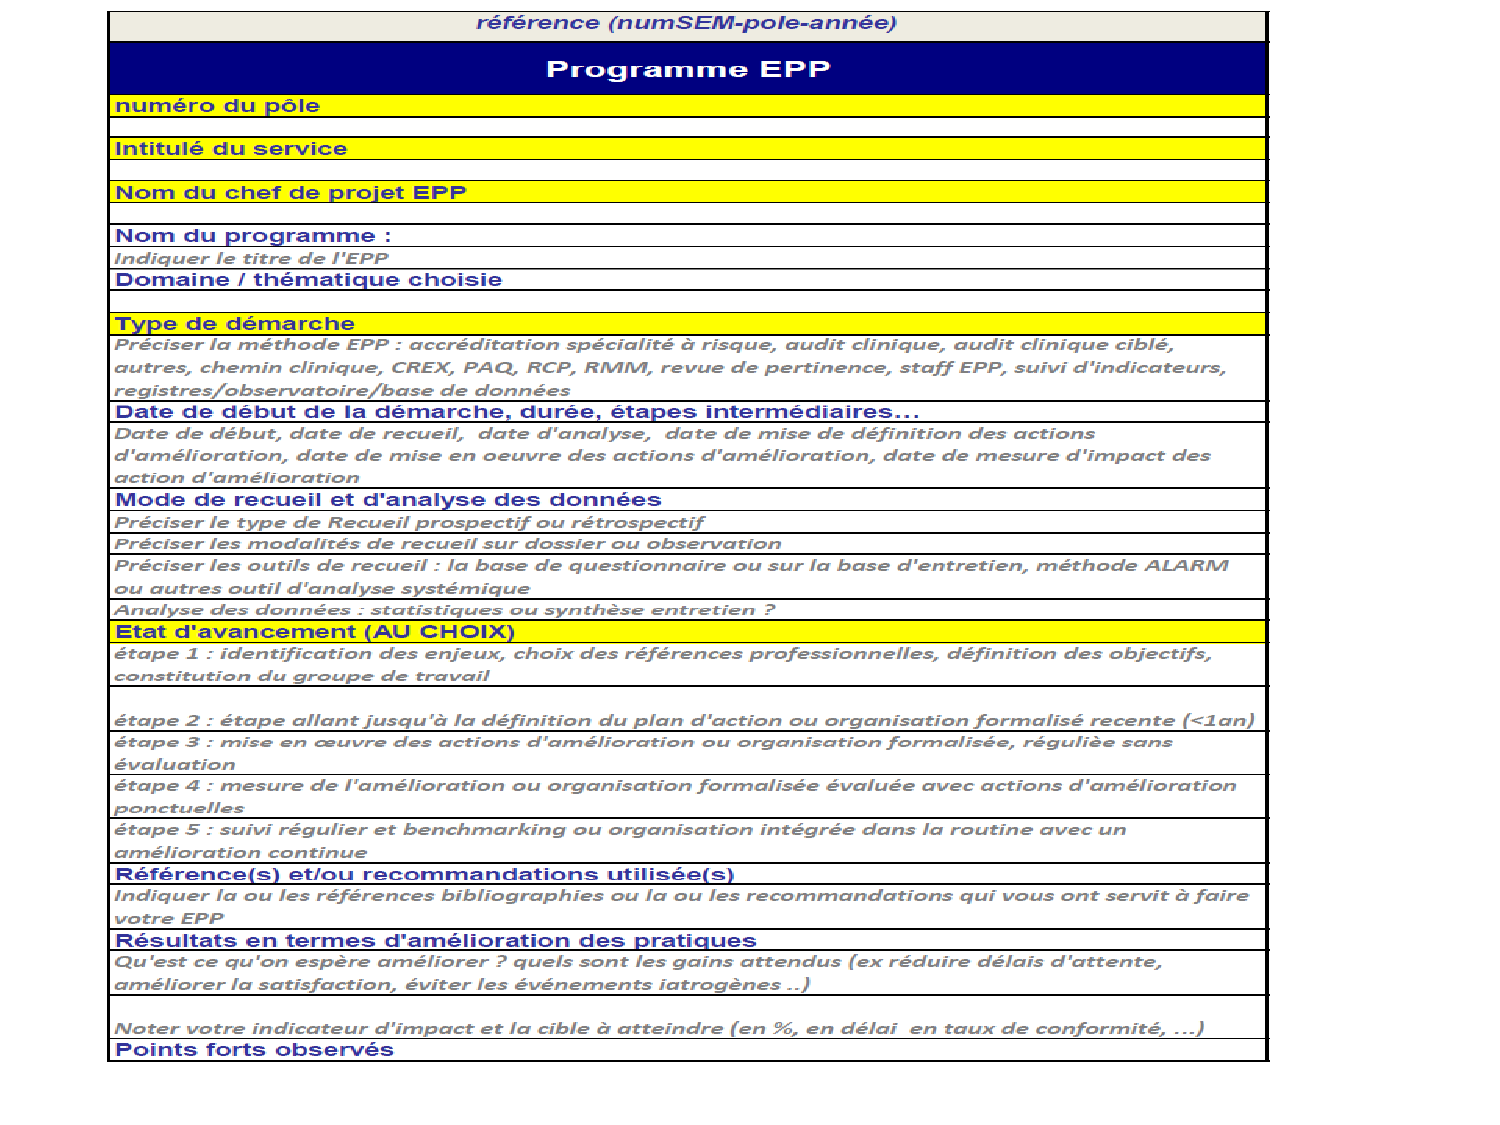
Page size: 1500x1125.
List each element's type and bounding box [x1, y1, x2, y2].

picture [100, 0, 1306, 1083]
